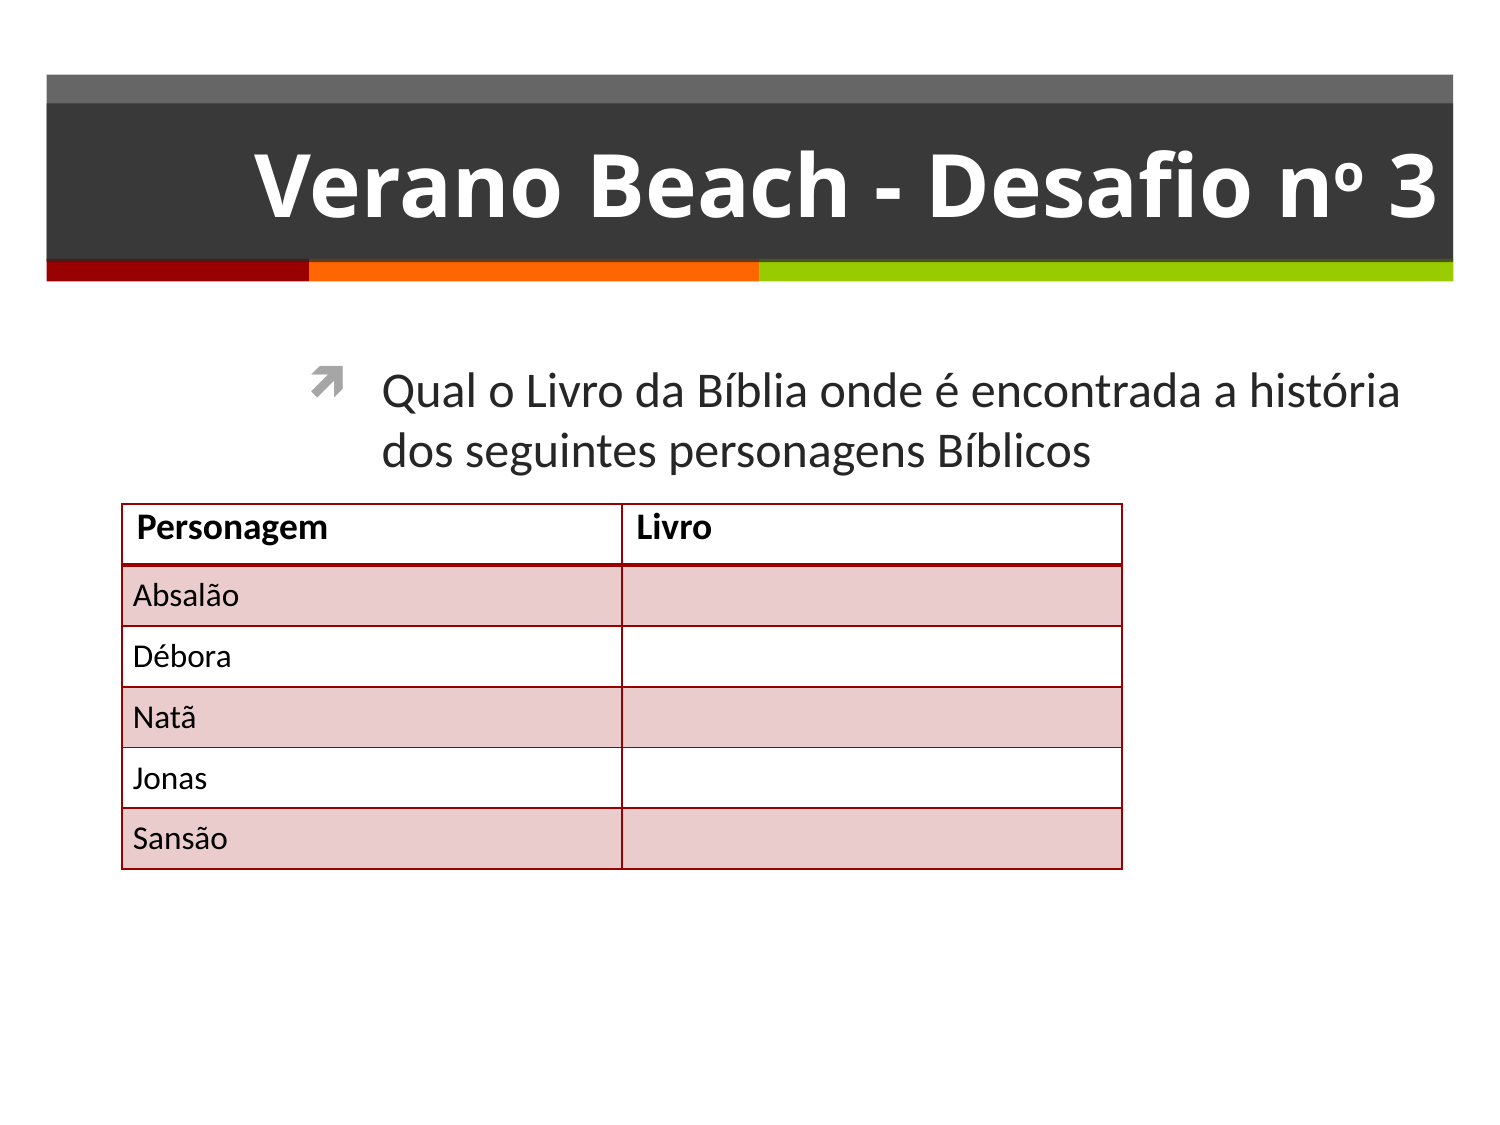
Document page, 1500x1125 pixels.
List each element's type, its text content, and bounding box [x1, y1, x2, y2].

table_header Personagem [123, 505, 621, 563]
table_cell Débora [123, 627, 621, 686]
table_header Livro [623, 505, 1121, 563]
title Verano Beach - Desafio no 3 [46, 103, 1454, 263]
table_cell [623, 567, 1121, 625]
table_cell Sansão [123, 809, 621, 868]
table_cell [623, 688, 1121, 747]
table_cell Natã [123, 688, 621, 747]
table_cell [623, 809, 1121, 868]
table_cell Absalão [123, 567, 621, 625]
table_cell [623, 748, 1121, 807]
table_cell Jonas [123, 748, 621, 807]
table_cell [623, 627, 1121, 686]
list Qual o Livro da Bíblia onde é encontrada a história dos seguintes personagens Bíblicos [292, 350, 1454, 1005]
